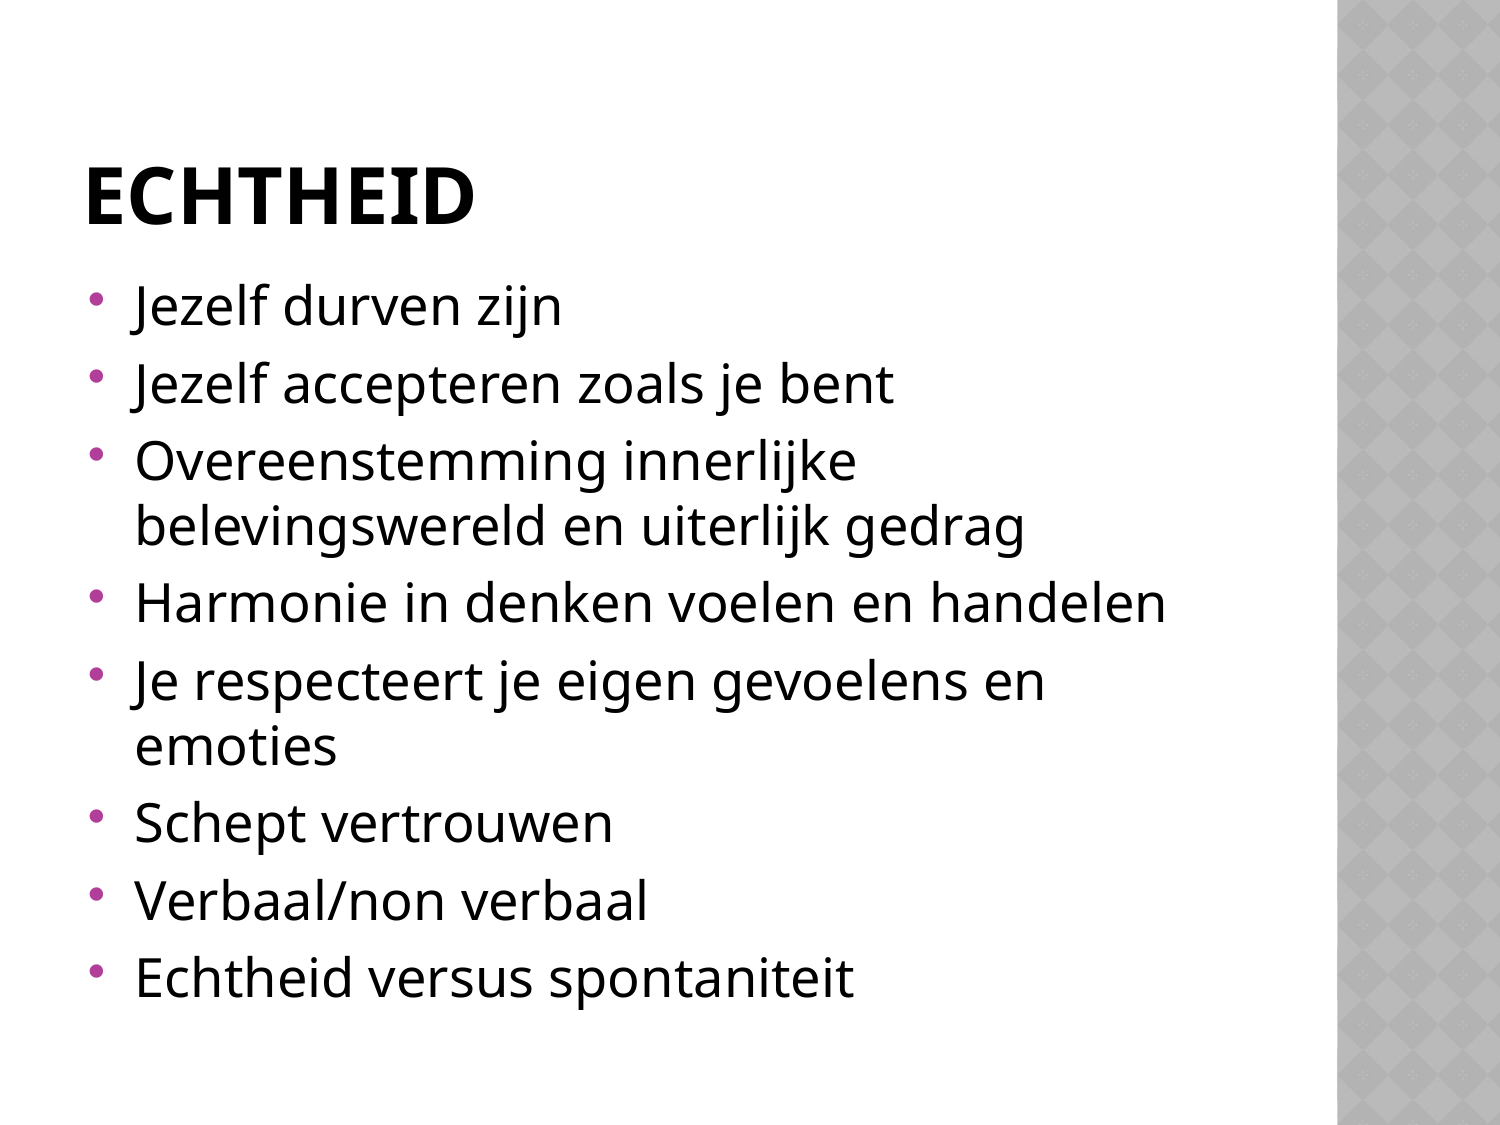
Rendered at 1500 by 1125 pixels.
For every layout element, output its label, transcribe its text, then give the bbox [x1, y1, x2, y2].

title Echtheid [75, 52, 1263, 240]
list Jezelf durven zijn Jezelf accepteren zoals je bent Overeenstemming innerlijke belevingswereld en uiterlijk gedrag Harmonie in denken voelen en handelen Je respecteert je eigen gevoelens en emoties Schept vertrouwen Verbaal/non verbaal Echtheid versus spontaniteit [75, 264, 1263, 1059]
